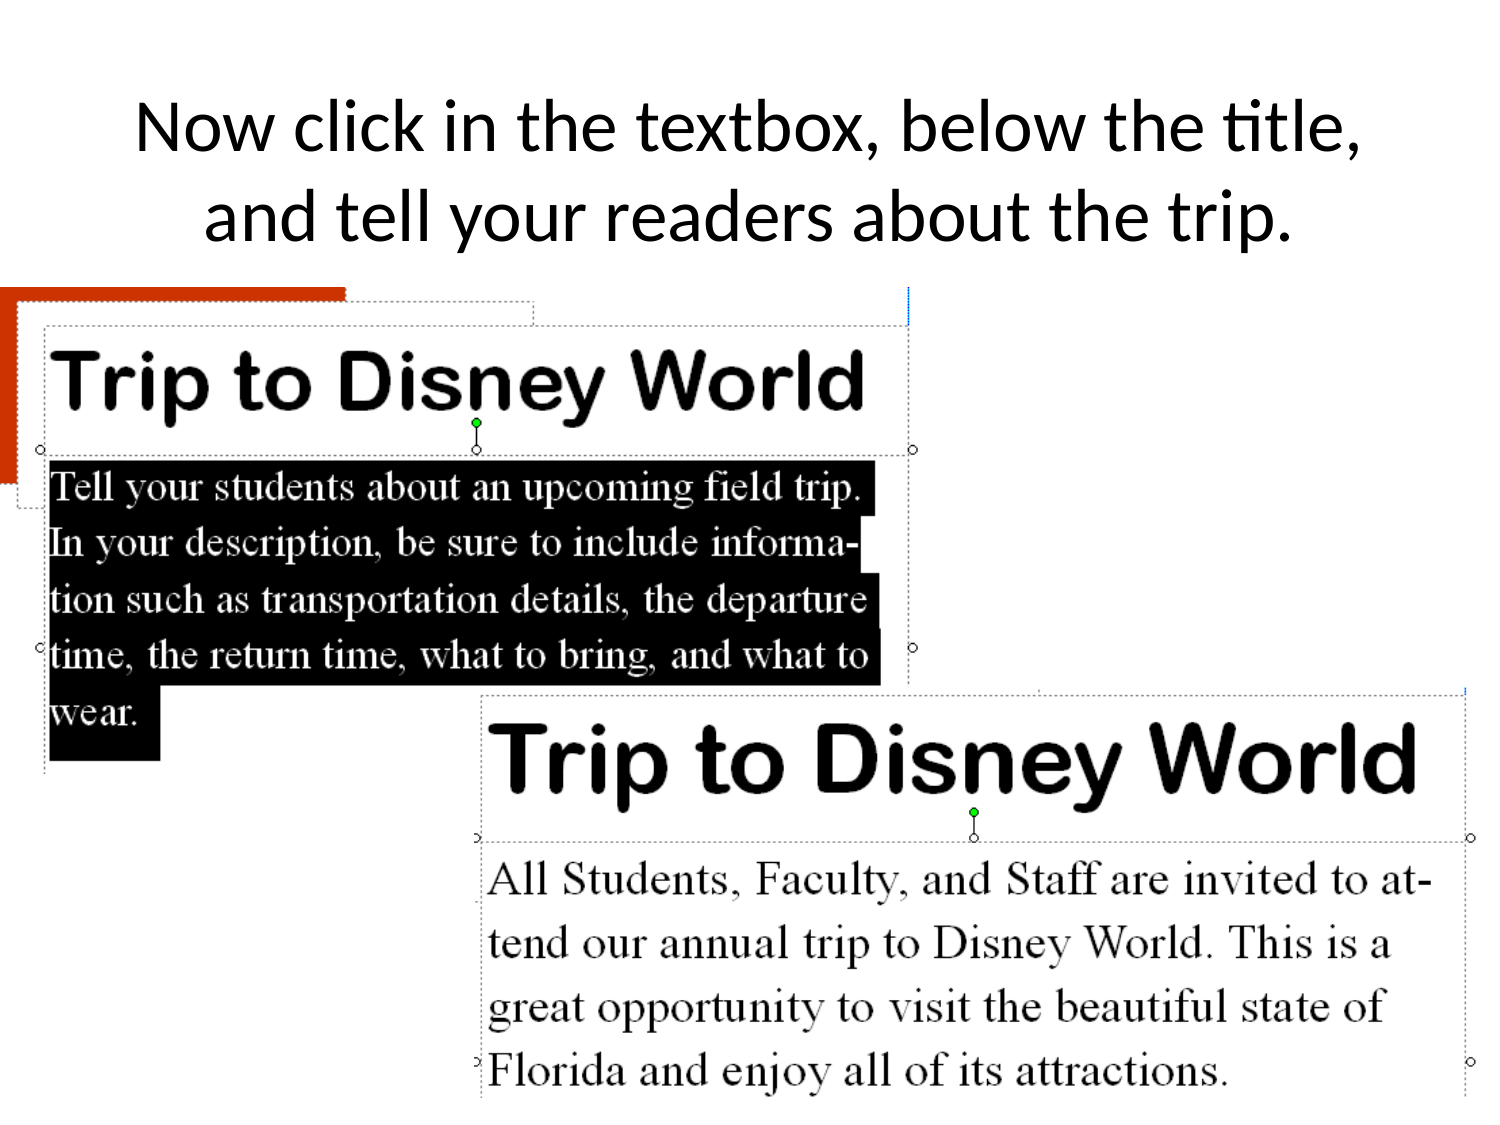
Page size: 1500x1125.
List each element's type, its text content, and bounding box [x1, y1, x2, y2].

picture [474, 687, 1500, 1098]
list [0, 287, 926, 774]
title Now click in the textbox, below the title, and tell your readers about the trip. [75, 45, 1425, 288]
